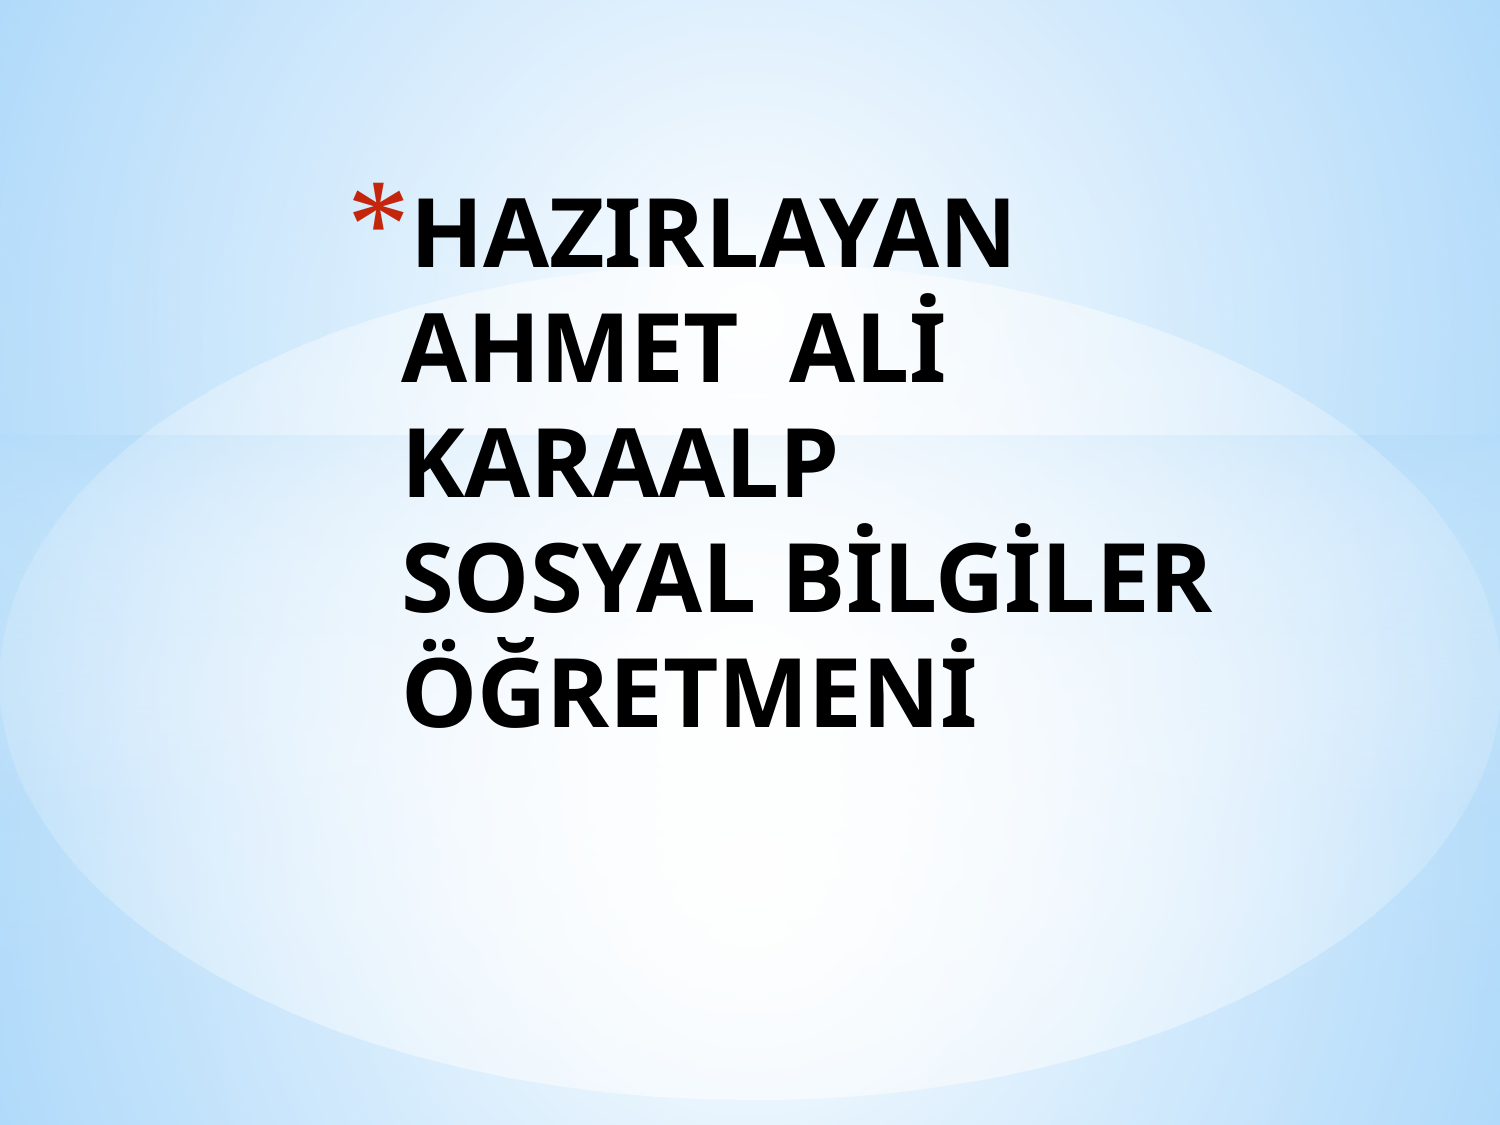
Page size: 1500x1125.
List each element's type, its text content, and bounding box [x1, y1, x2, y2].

title HAZIRLAYAN AHMET ALİ KARAALP SOSYAL BİLGİLER ÖĞRETMENİ [333, 356, 1313, 754]
